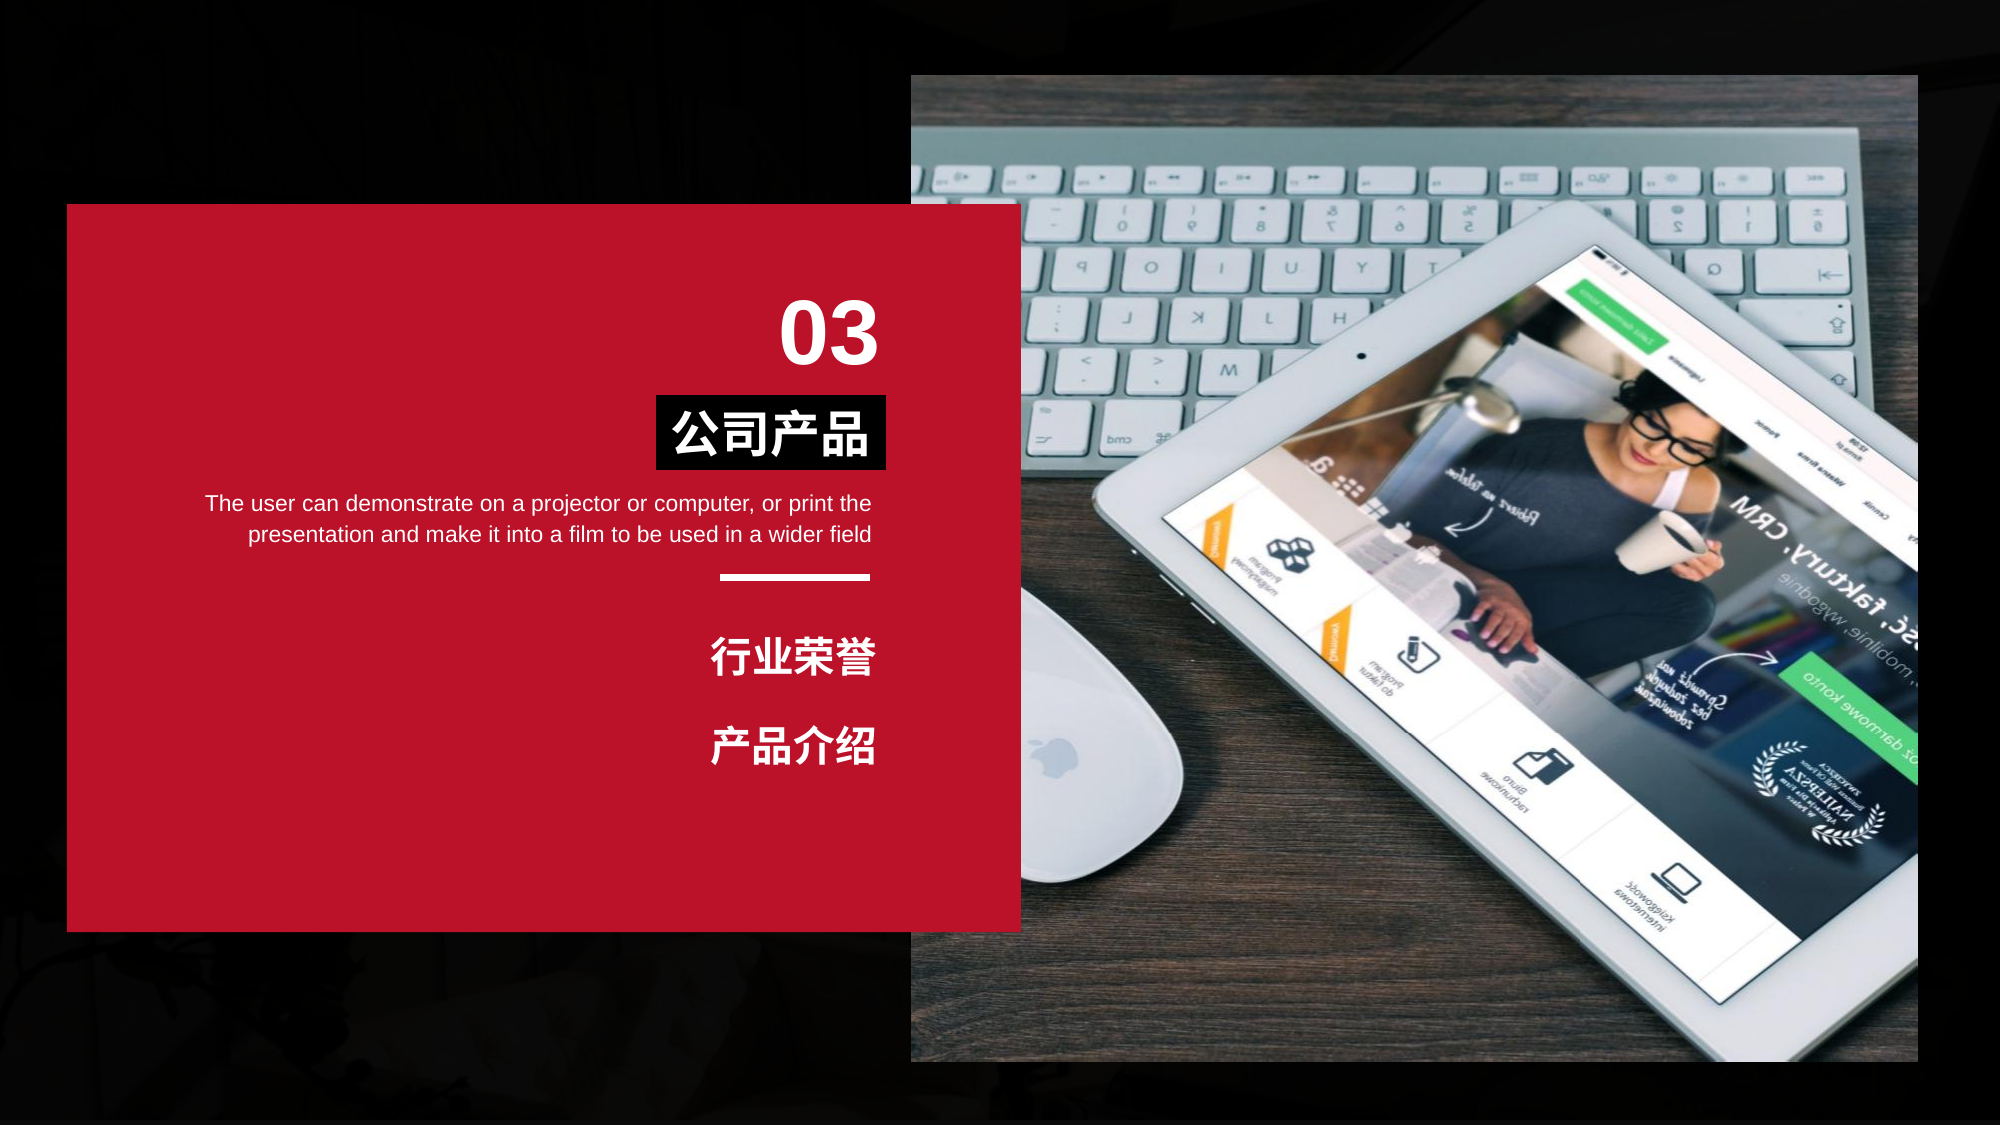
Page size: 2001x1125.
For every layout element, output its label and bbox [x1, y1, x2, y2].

text_box [66, 75, 1918, 1062]
picture [0, 0, 2000, 1120]
text_box [57, 387, 888, 578]
text_box [695, 623, 1005, 778]
text_box [0, 1120, 2000, 1125]
